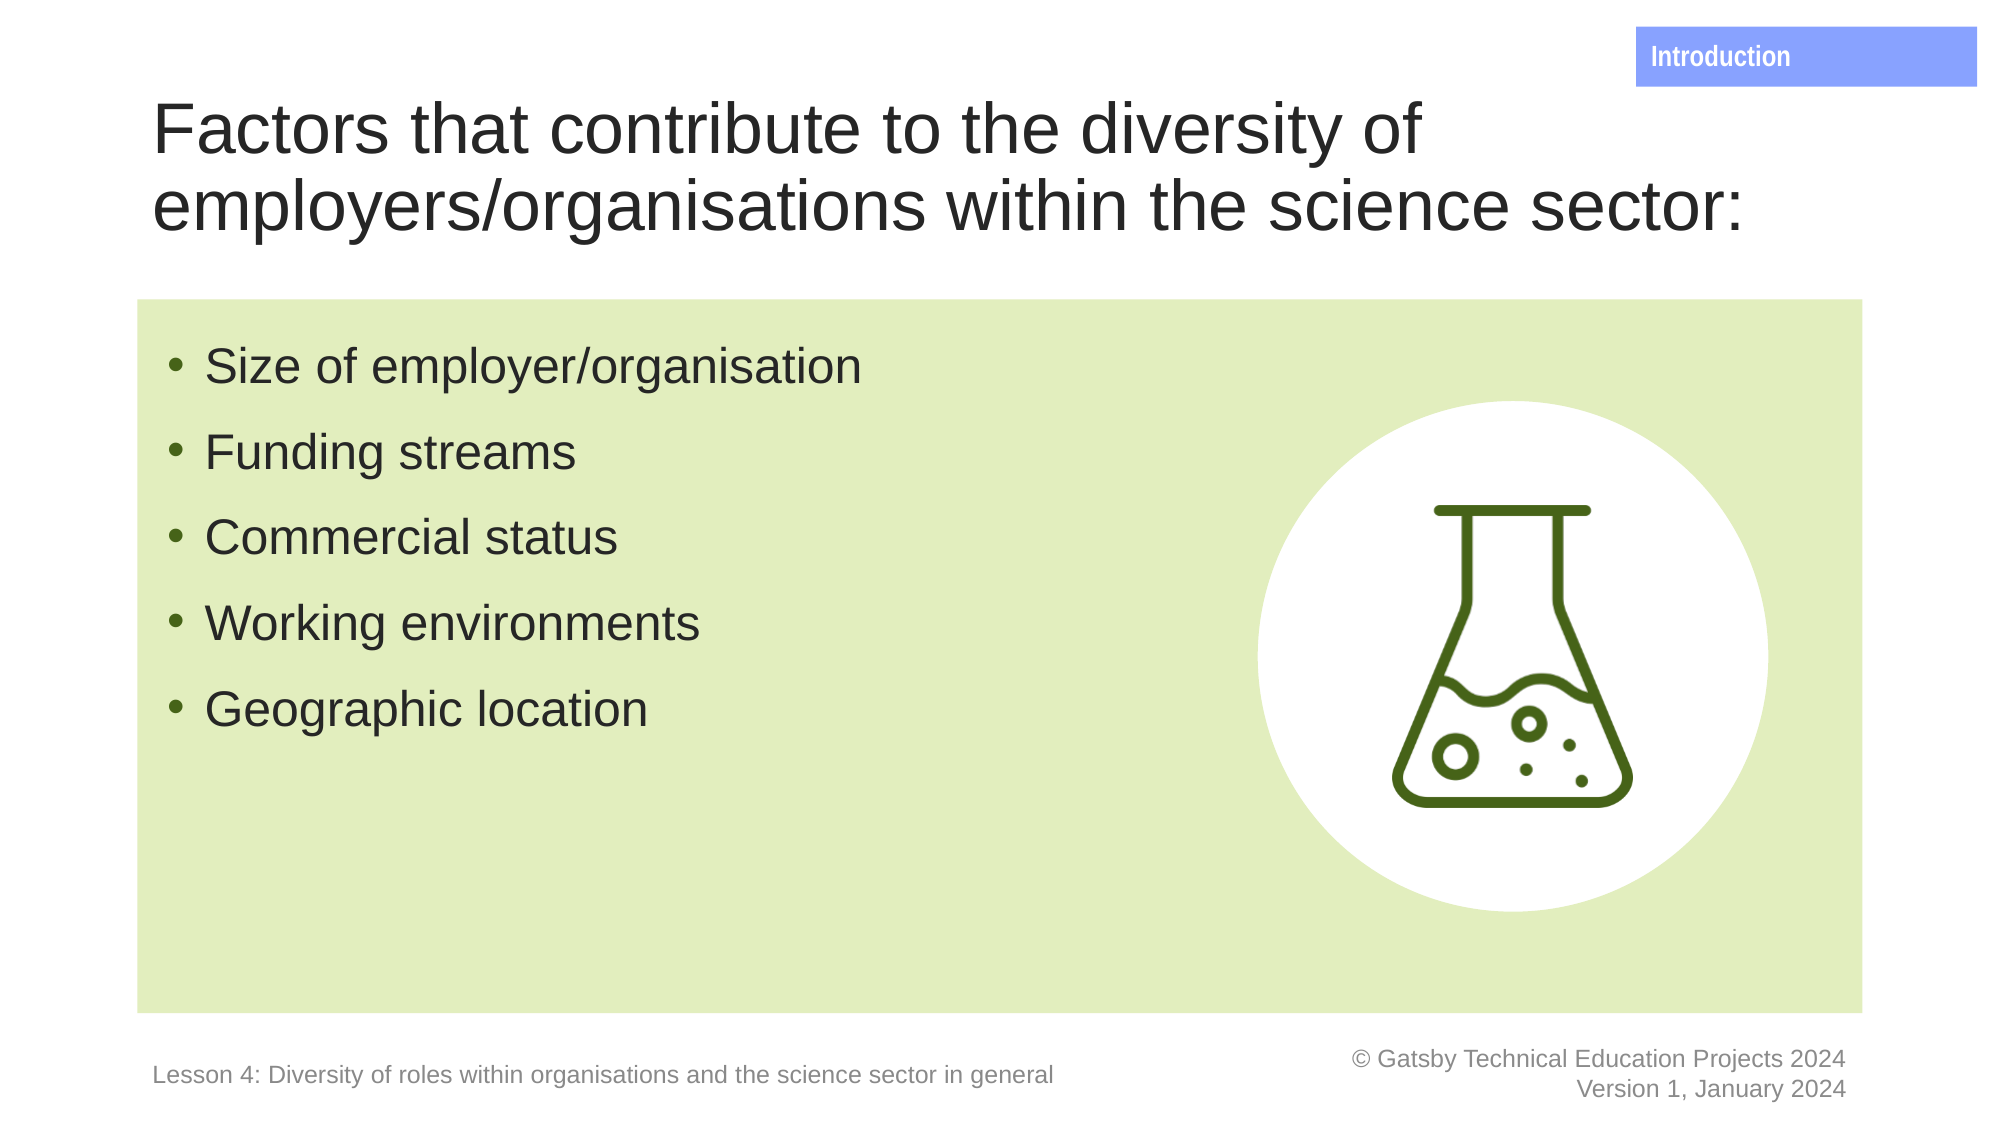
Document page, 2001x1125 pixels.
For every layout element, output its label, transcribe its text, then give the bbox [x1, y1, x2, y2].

text_box [1253, 396, 1773, 916]
list Size of employer/organisation Funding streams Commercial status Working environments Geographic location [137, 299, 1863, 1014]
list Lesson 4: Diversity of roles within organisations and the science sector in general [137, 1042, 1081, 1103]
picture [1392, 505, 1633, 808]
title Factors that contribute to the diversity of employers/organisations within the science sector: [137, 59, 1863, 278]
list Introduction [1636, 26, 1978, 87]
